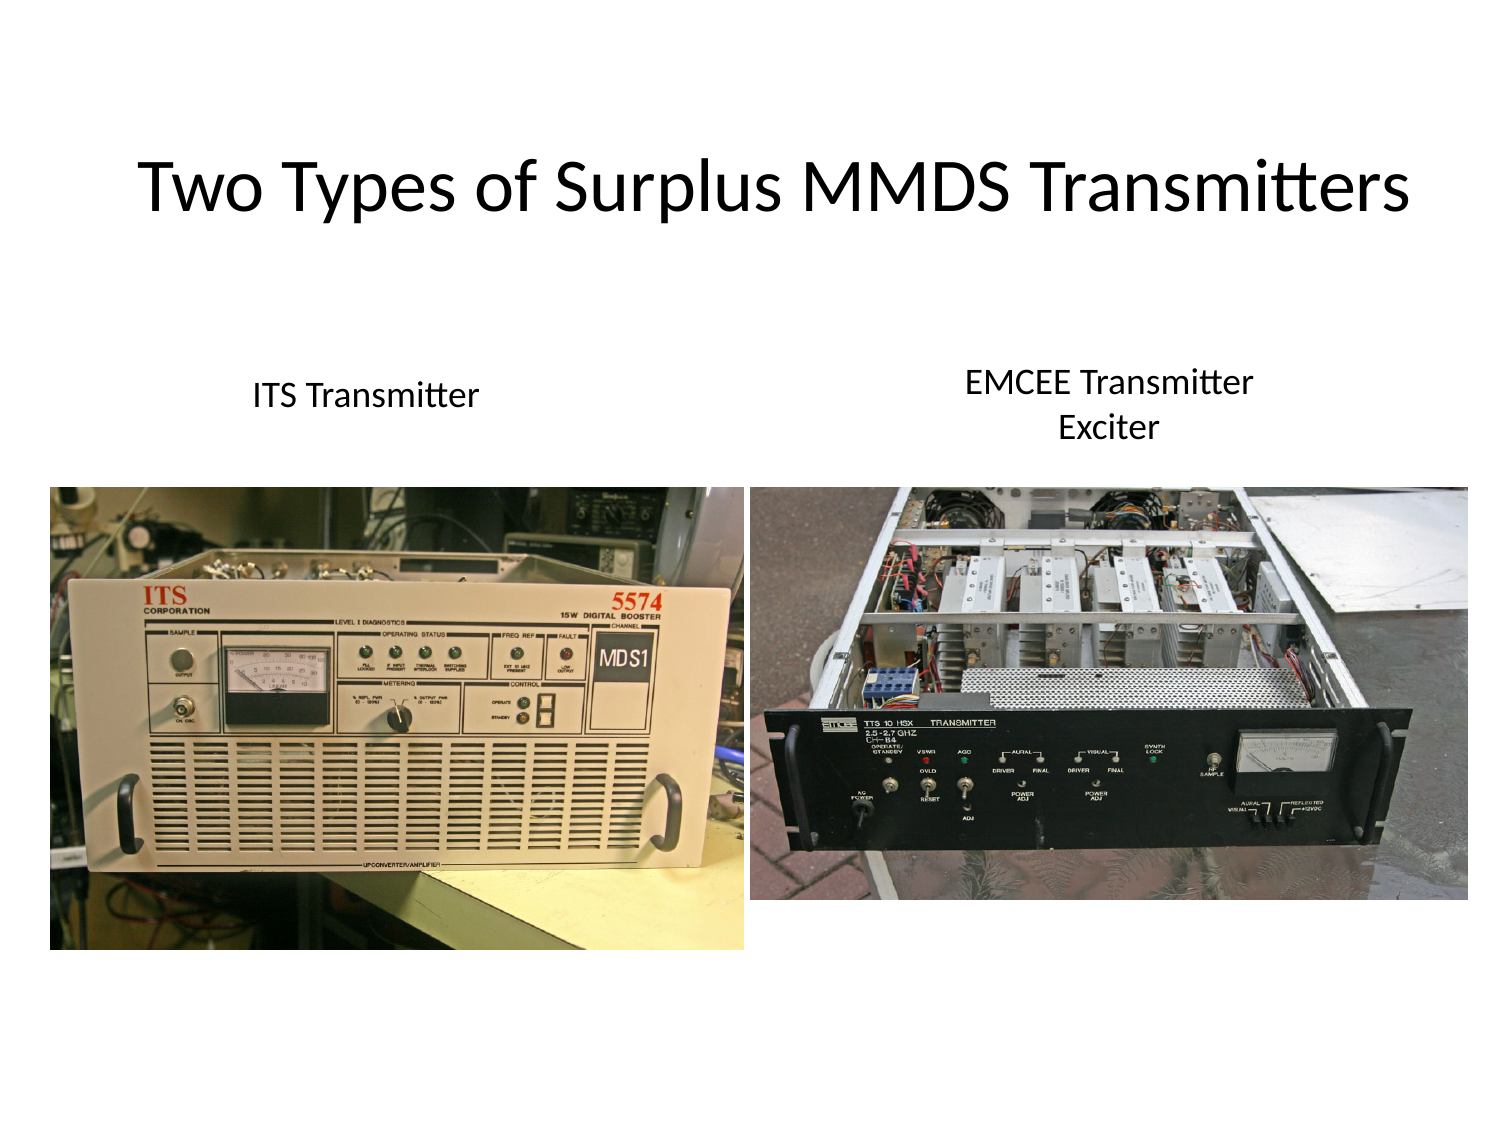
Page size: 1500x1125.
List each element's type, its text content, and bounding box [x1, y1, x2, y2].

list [49, 487, 744, 951]
text_box ITS Transmitter [237, 362, 538, 423]
picture [749, 487, 1468, 901]
text_box EMCEE Transmitter Exciter [949, 349, 1324, 455]
title Two Types of Surplus MMDS Transmitters [99, 87, 1451, 276]
